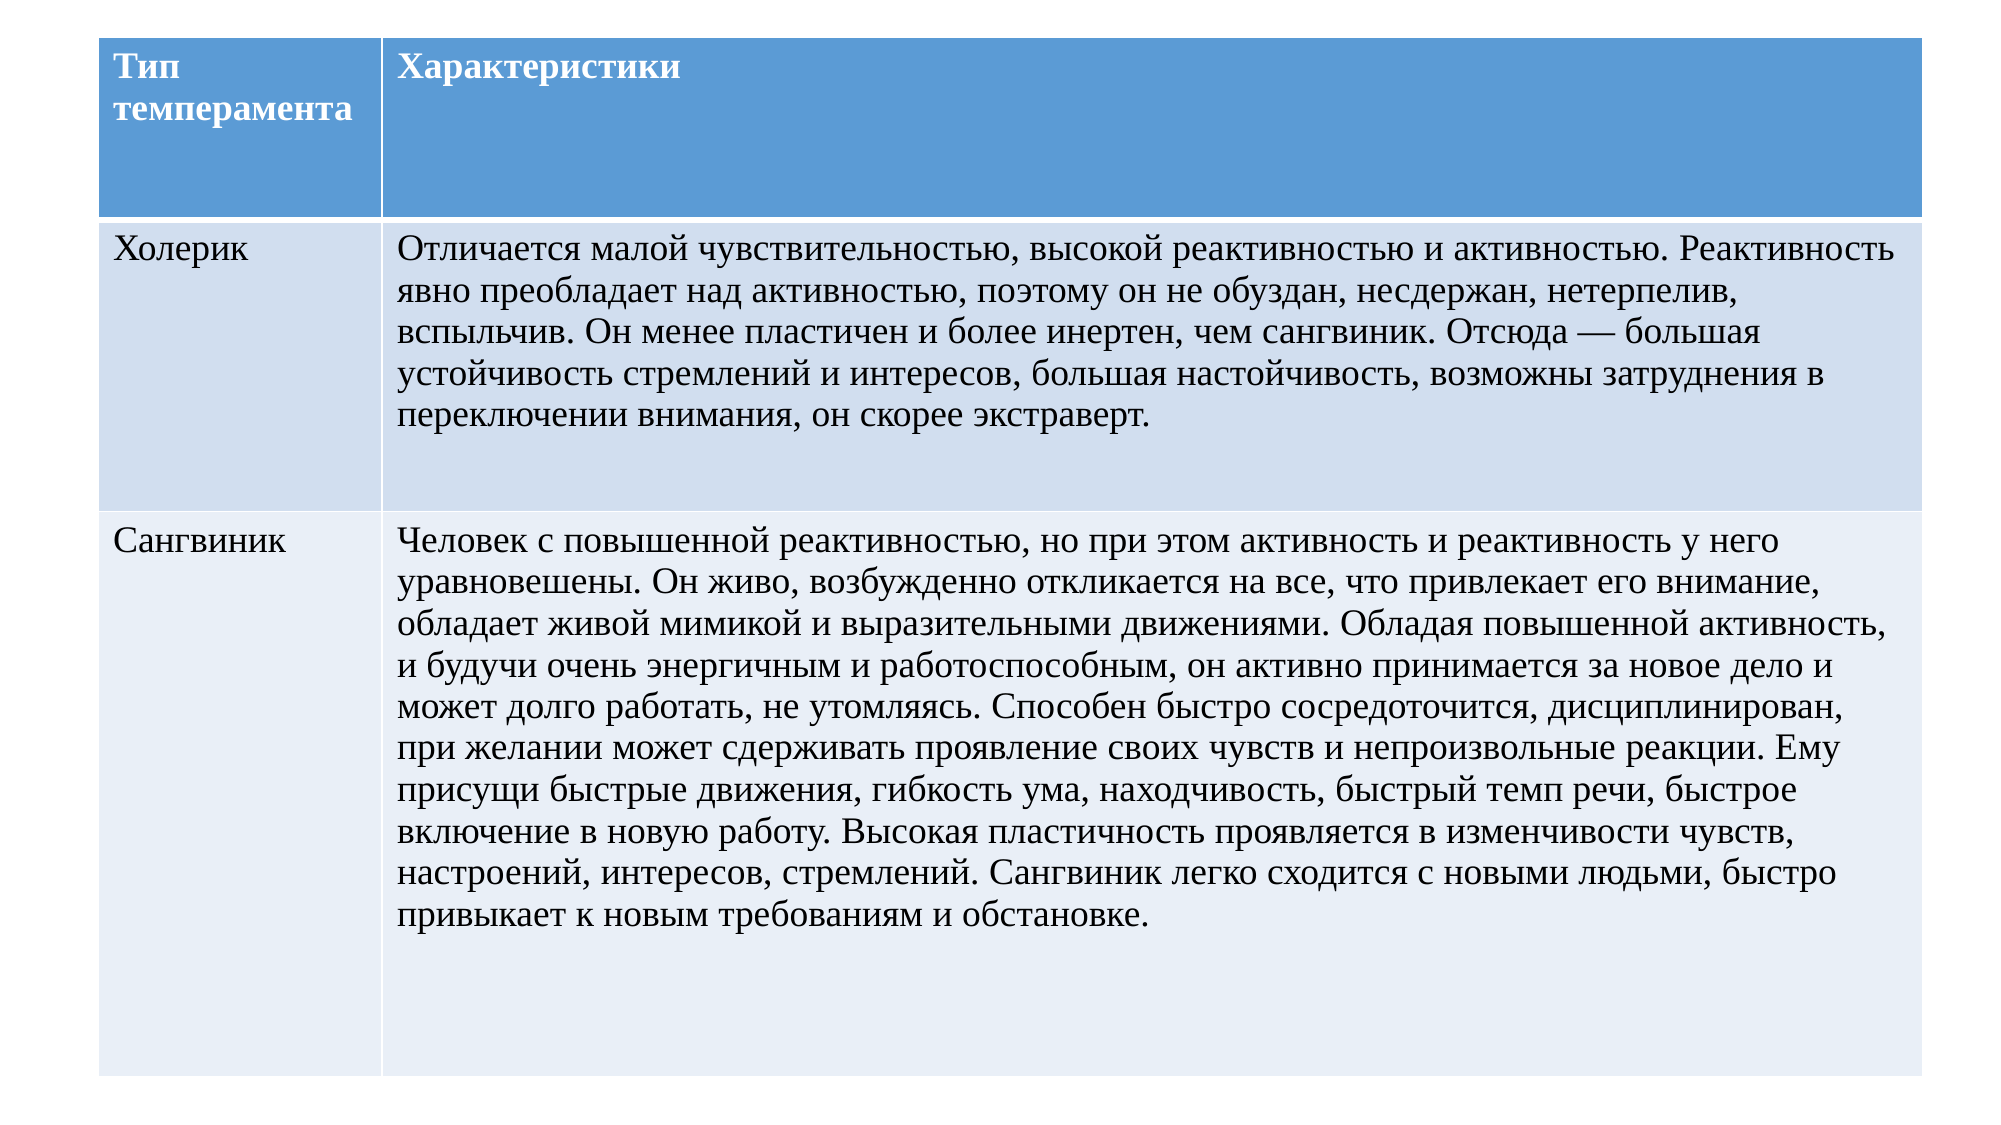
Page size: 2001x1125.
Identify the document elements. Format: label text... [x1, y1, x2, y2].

table_header Характеристики [383, 38, 1922, 217]
table_header Тип темперамента [99, 38, 381, 217]
table_cell Отличается малой чувствительностью, высокой реактивностью и активностью. Реактивность явно преобладает над активностью, поэтому он не обуздан, несдержан, нетерпелив, вспыльчив. Он менее пластичен и более инертен, чем сангвиник. Отсюда — большая устойчивость стремлений и интересов, большая настойчивость, возможны затруднения в переключении внимания, он скорее экстраверт. [383, 223, 1922, 511]
table_cell Холерик [99, 223, 381, 511]
table_cell Сангвиник [99, 512, 381, 1076]
table_cell Человек с повышенной реактивностью, но при этом активность и реактивность у него уравновешены. Он живо, возбужденно откликается на все, что привлекает его внимание, обладает живой мимикой и выразительными движениями. Обладая повышенной активность, и будучи очень энергичным и работоспособным, он активно принимается за новое дело и может долго работать, не утомляясь. Способен быстро сосредоточится, дисциплинирован, при желании может сдерживать проявление своих чувств и непроизвольные реакции. Ему присущи быстрые движения, гибкость ума, находчивость, быстрый темп речи, быстрое включение в новую работу. Высокая пластичность проявляется в изменчивости чувств, настроений, интересов, стремлений. Сангвиник легко сходится с новыми людьми, быстро привыкает к новым требованиям и обстановке. [383, 512, 1922, 1076]
